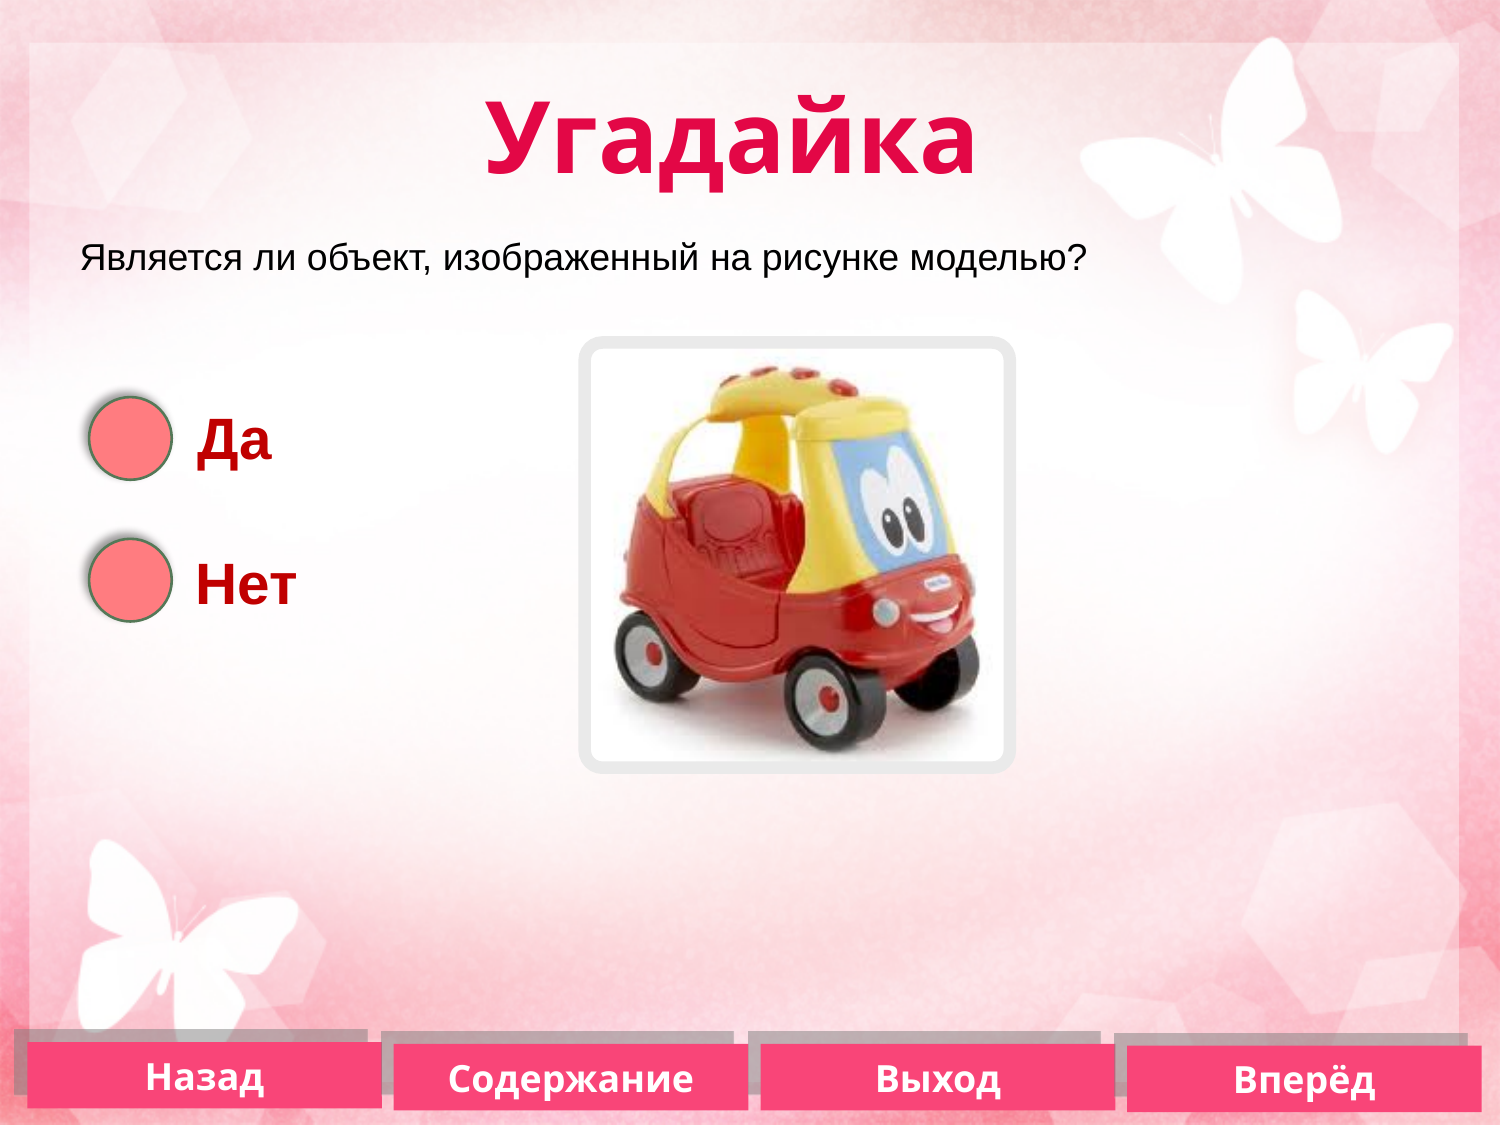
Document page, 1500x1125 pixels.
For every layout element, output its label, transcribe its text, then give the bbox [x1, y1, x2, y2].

text_box [87, 395, 174, 482]
text_box Назад [27, 1042, 382, 1109]
text_box Содержание [393, 1043, 749, 1111]
picture [0, 0, 1500, 1125]
text_box [87, 537, 174, 623]
text_box Нет [181, 538, 408, 624]
text_box Выход [760, 1043, 1116, 1111]
text_box Да [183, 393, 410, 479]
text_box Угадайка [218, 66, 1247, 202]
text_box Вперёд [1127, 1045, 1482, 1113]
text_box [29, 42, 1459, 1043]
text_box Является ли объект, изображенный на рисунке моделью? [64, 225, 1436, 286]
